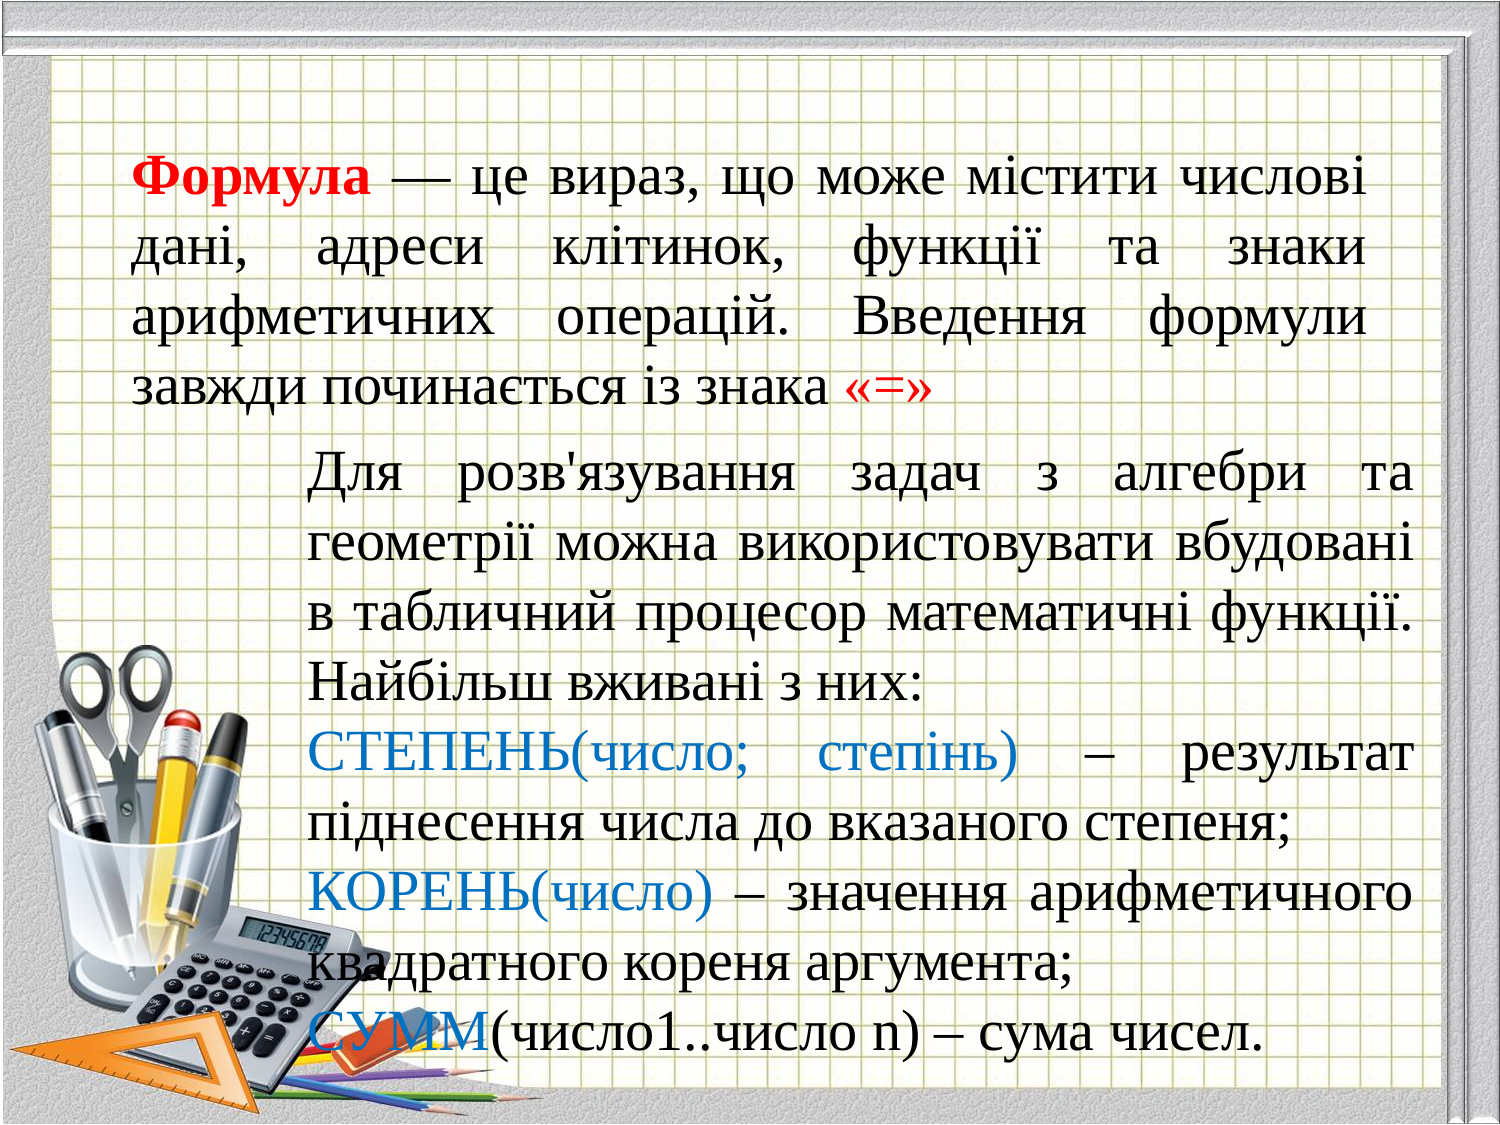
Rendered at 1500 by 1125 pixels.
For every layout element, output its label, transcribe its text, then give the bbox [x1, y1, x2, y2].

picture [0, 0, 1500, 1125]
text_box Формула — це вираз, що може містити числові дані, адреси клітинок, функції та знаки арифметичних операцій. Введення формули завжди починається із знака «=» [117, 128, 1383, 424]
text_box Для розв'язування задач з алгебри та геометрії можна використовувати вбудовані в табличний процесор математичні функції. Найбільш вживані з них: СТЕПЕНЬ(число; степінь) – результат піднесення числа до вказаного степеня; КОРЕНЬ(число) – значення арифметичного квадратного кореня аргумента; СУММ(число1..число n) – сума чисел. [292, 425, 1430, 1070]
